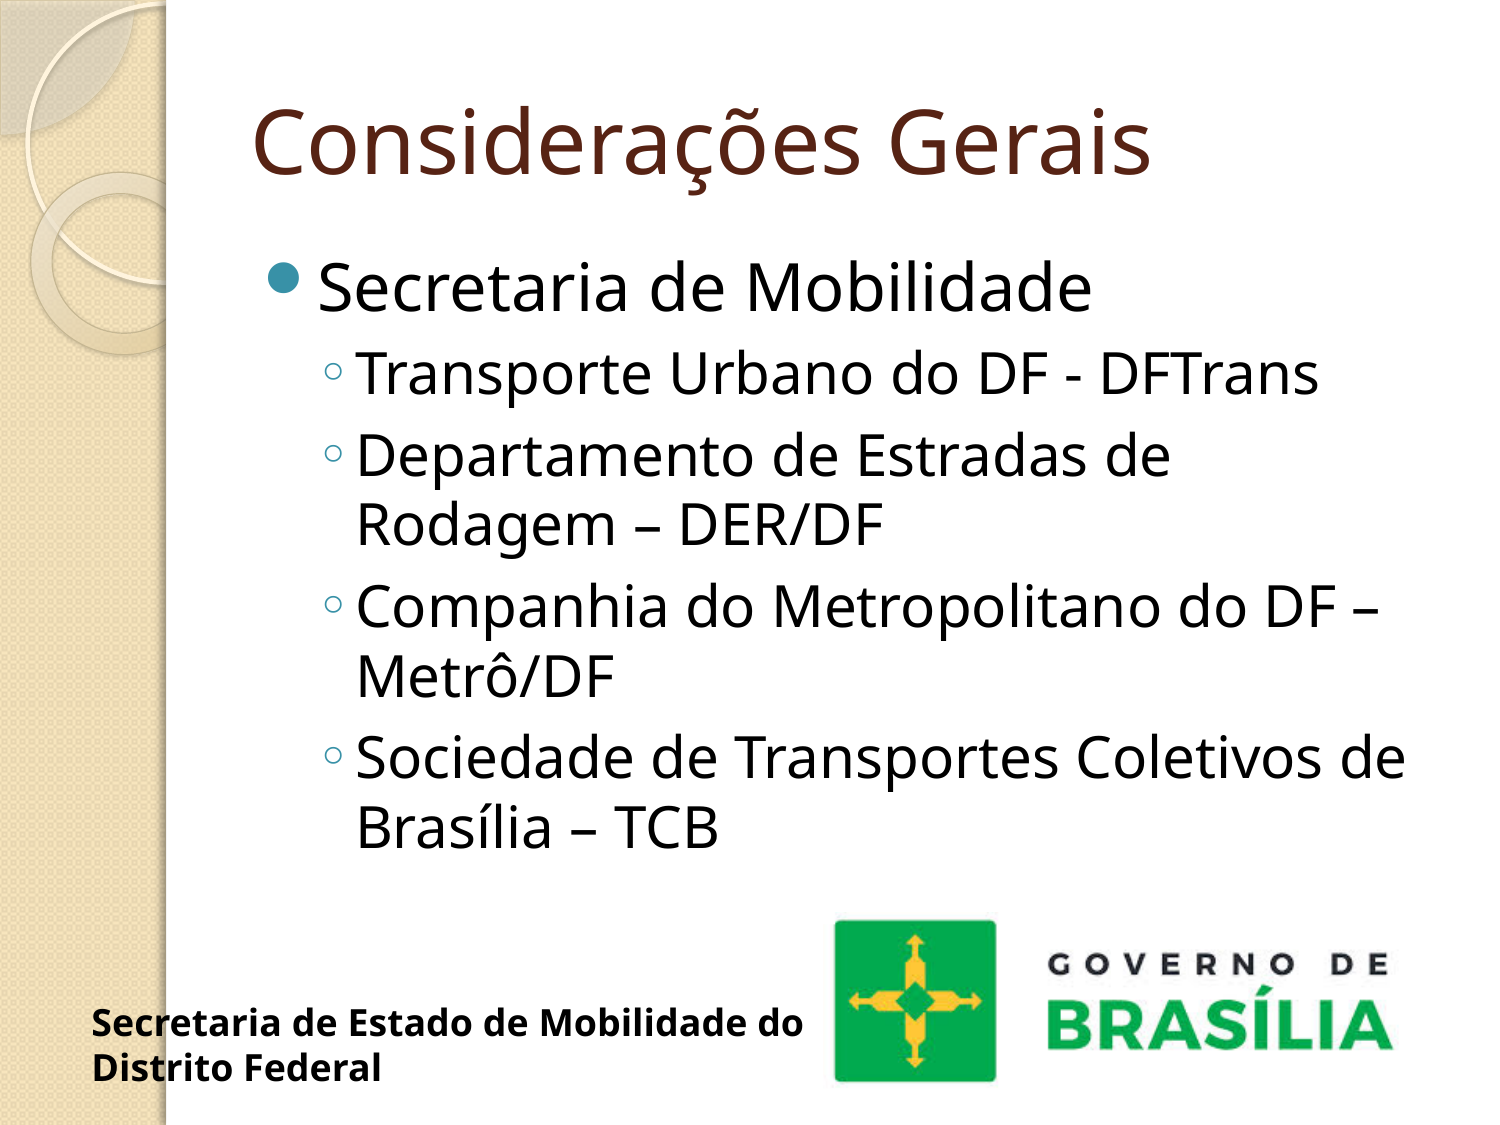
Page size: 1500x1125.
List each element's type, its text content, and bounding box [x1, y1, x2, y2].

picture [823, 953, 1424, 1118]
list Secretaria de Mobilidade Transporte Urbano do DF - DFTrans Departamento de Estradas de Rodagem – DER/DF Companhia do Metropolitano do DF – Metrô/DF Sociedade de Transportes Coletivos de Brasília – TCB [235, 237, 1466, 953]
title Considerações Gerais [235, 45, 1466, 233]
